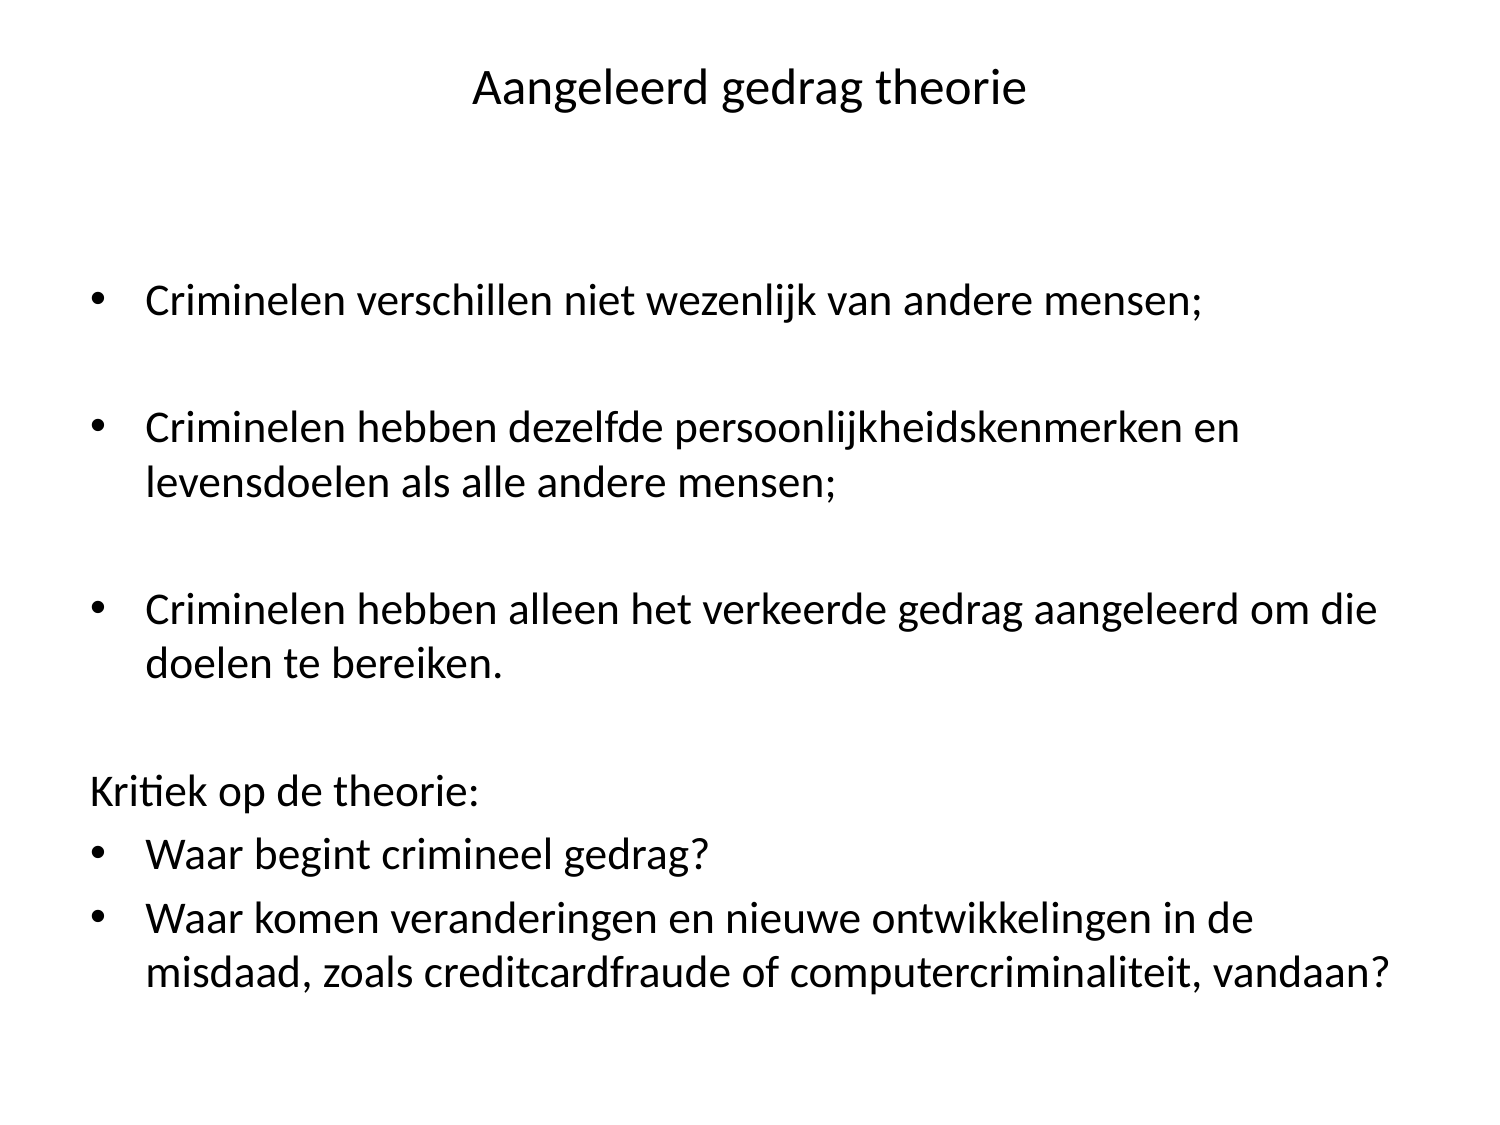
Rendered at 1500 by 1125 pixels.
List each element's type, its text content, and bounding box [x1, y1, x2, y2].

list Criminelen verschillen niet wezenlijk van andere mensen; Criminelen hebben dezelfde persoonlijkheidskenmerken en levensdoelen als alle andere mensen; Criminelen hebben alleen het verkeerde gedrag aangeleerd om die doelen te bereiken. Kritiek op de theorie: Waar begint crimineel gedrag? Waar komen veranderingen en nieuwe ontwikkelingen in de misdaad, zoals creditcardfraude of computercriminaliteit, vandaan? [75, 262, 1425, 1005]
title Aangeleerd gedrag theorie [75, 45, 1425, 185]
